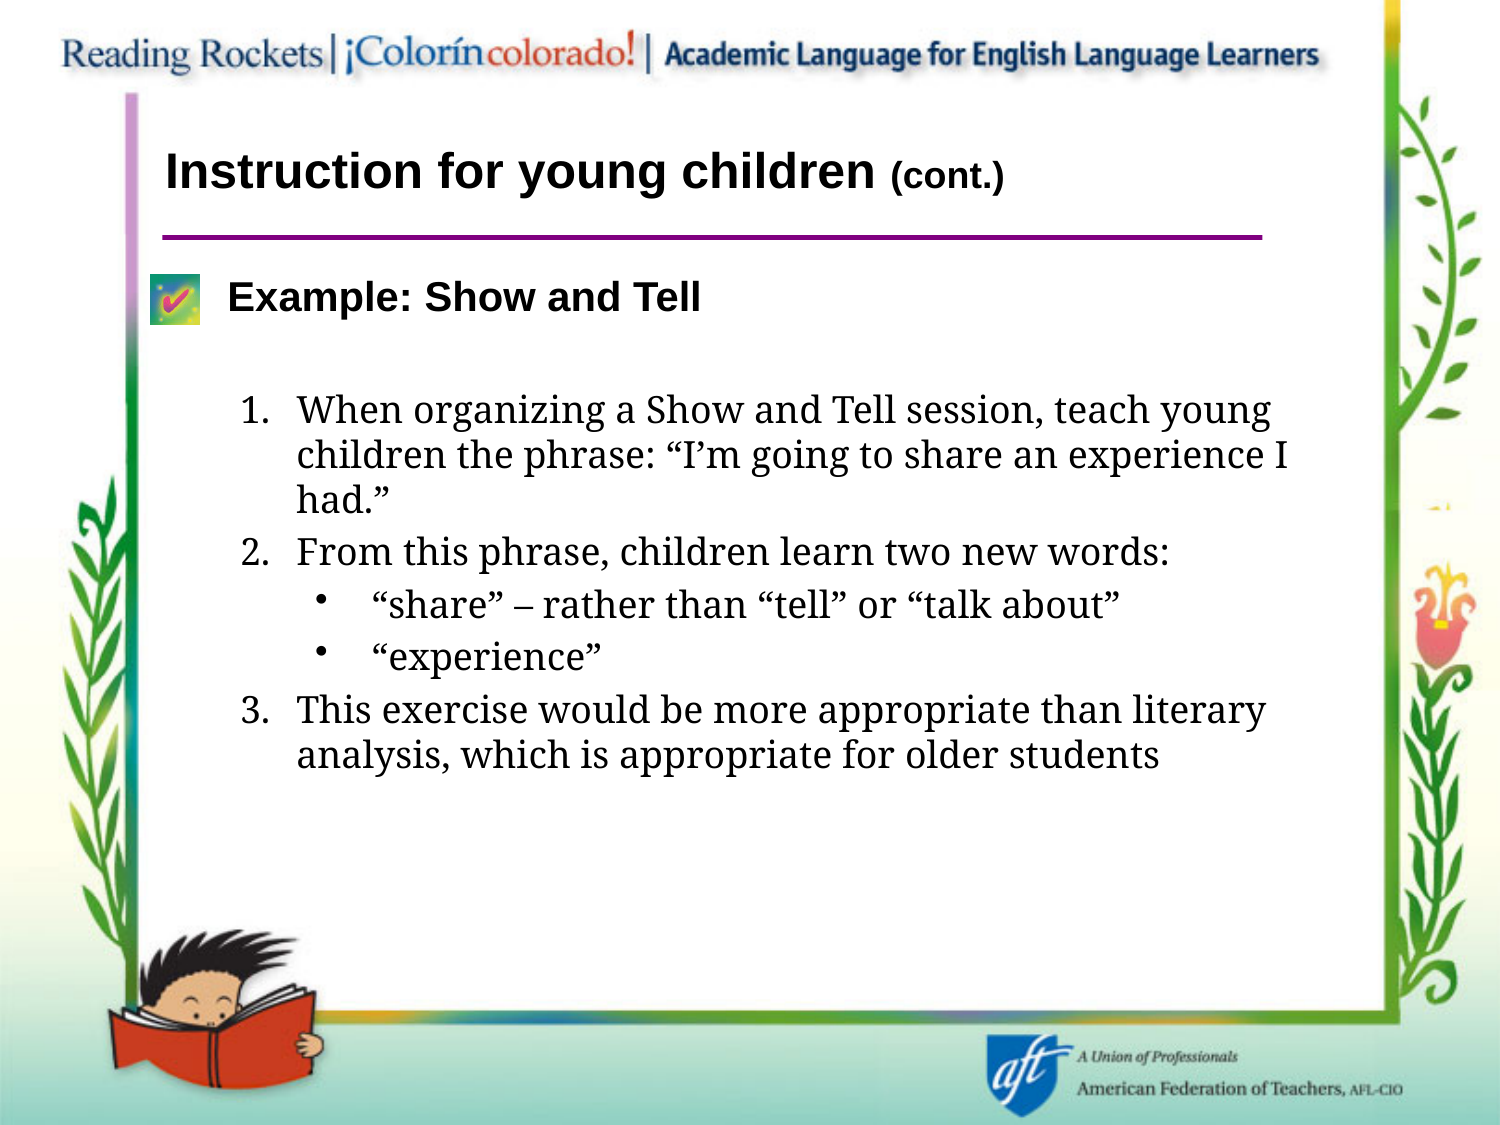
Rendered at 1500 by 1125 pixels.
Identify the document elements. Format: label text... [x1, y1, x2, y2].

title Instruction for young children (cont.) [149, 74, 1376, 262]
list Example: Show and Tell When organizing a Show and Tell session, teach young children the phrase: “I’m going to share an experience I had.” From this phrase, children learn two new words: “share” – rather than “tell” or “talk about” “experience” This exercise would be more appropriate than literary analysis, which is appropriate for older students [149, 262, 1376, 1006]
picture [0, 0, 1500, 1125]
